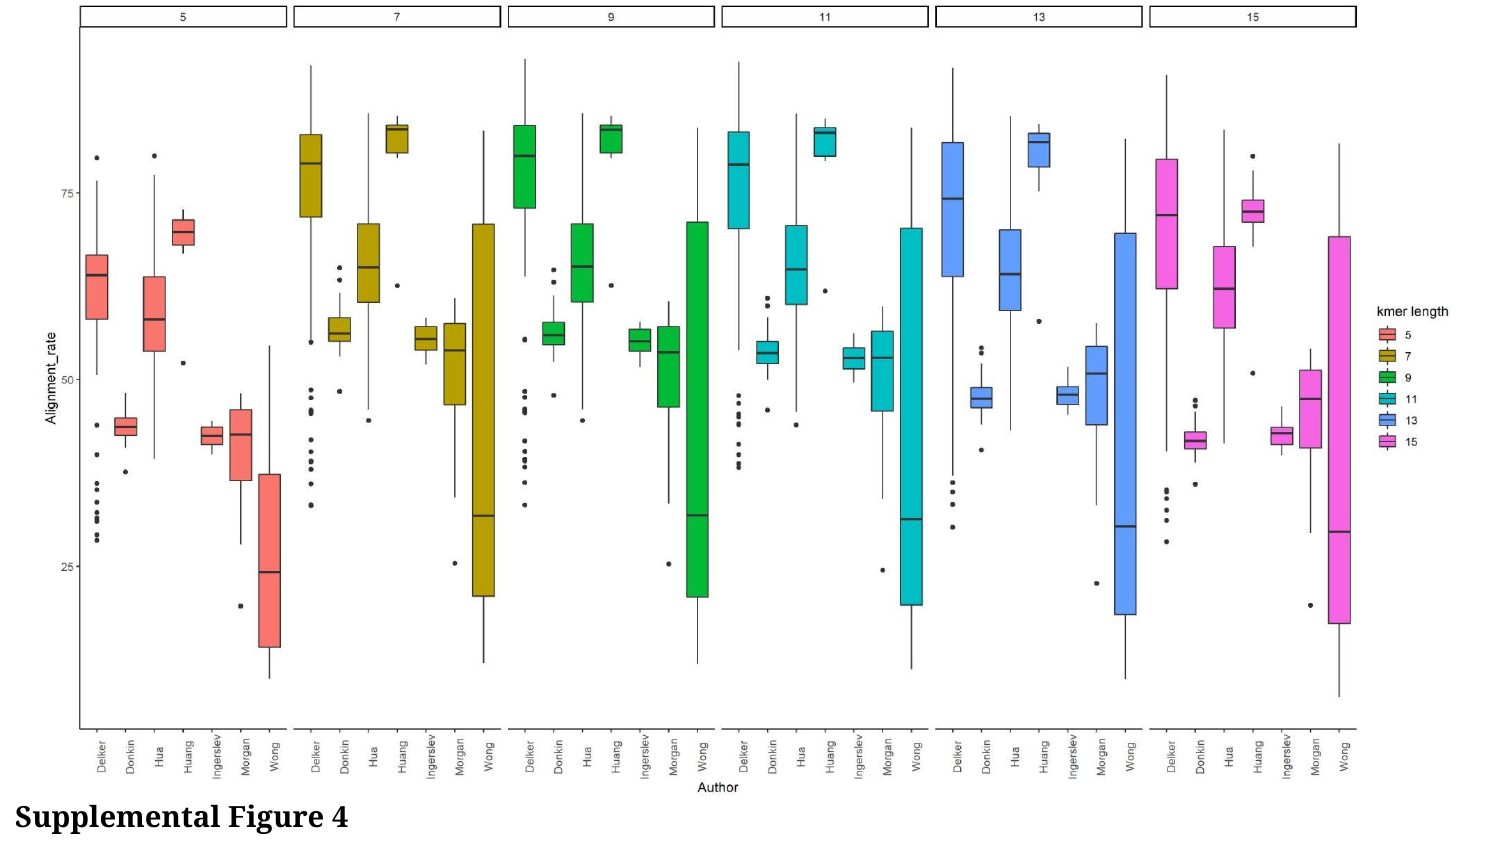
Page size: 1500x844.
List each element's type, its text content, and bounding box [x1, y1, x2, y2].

picture [38, 0, 1462, 801]
text_box Supplemental Figure 4 [0, 778, 498, 844]
